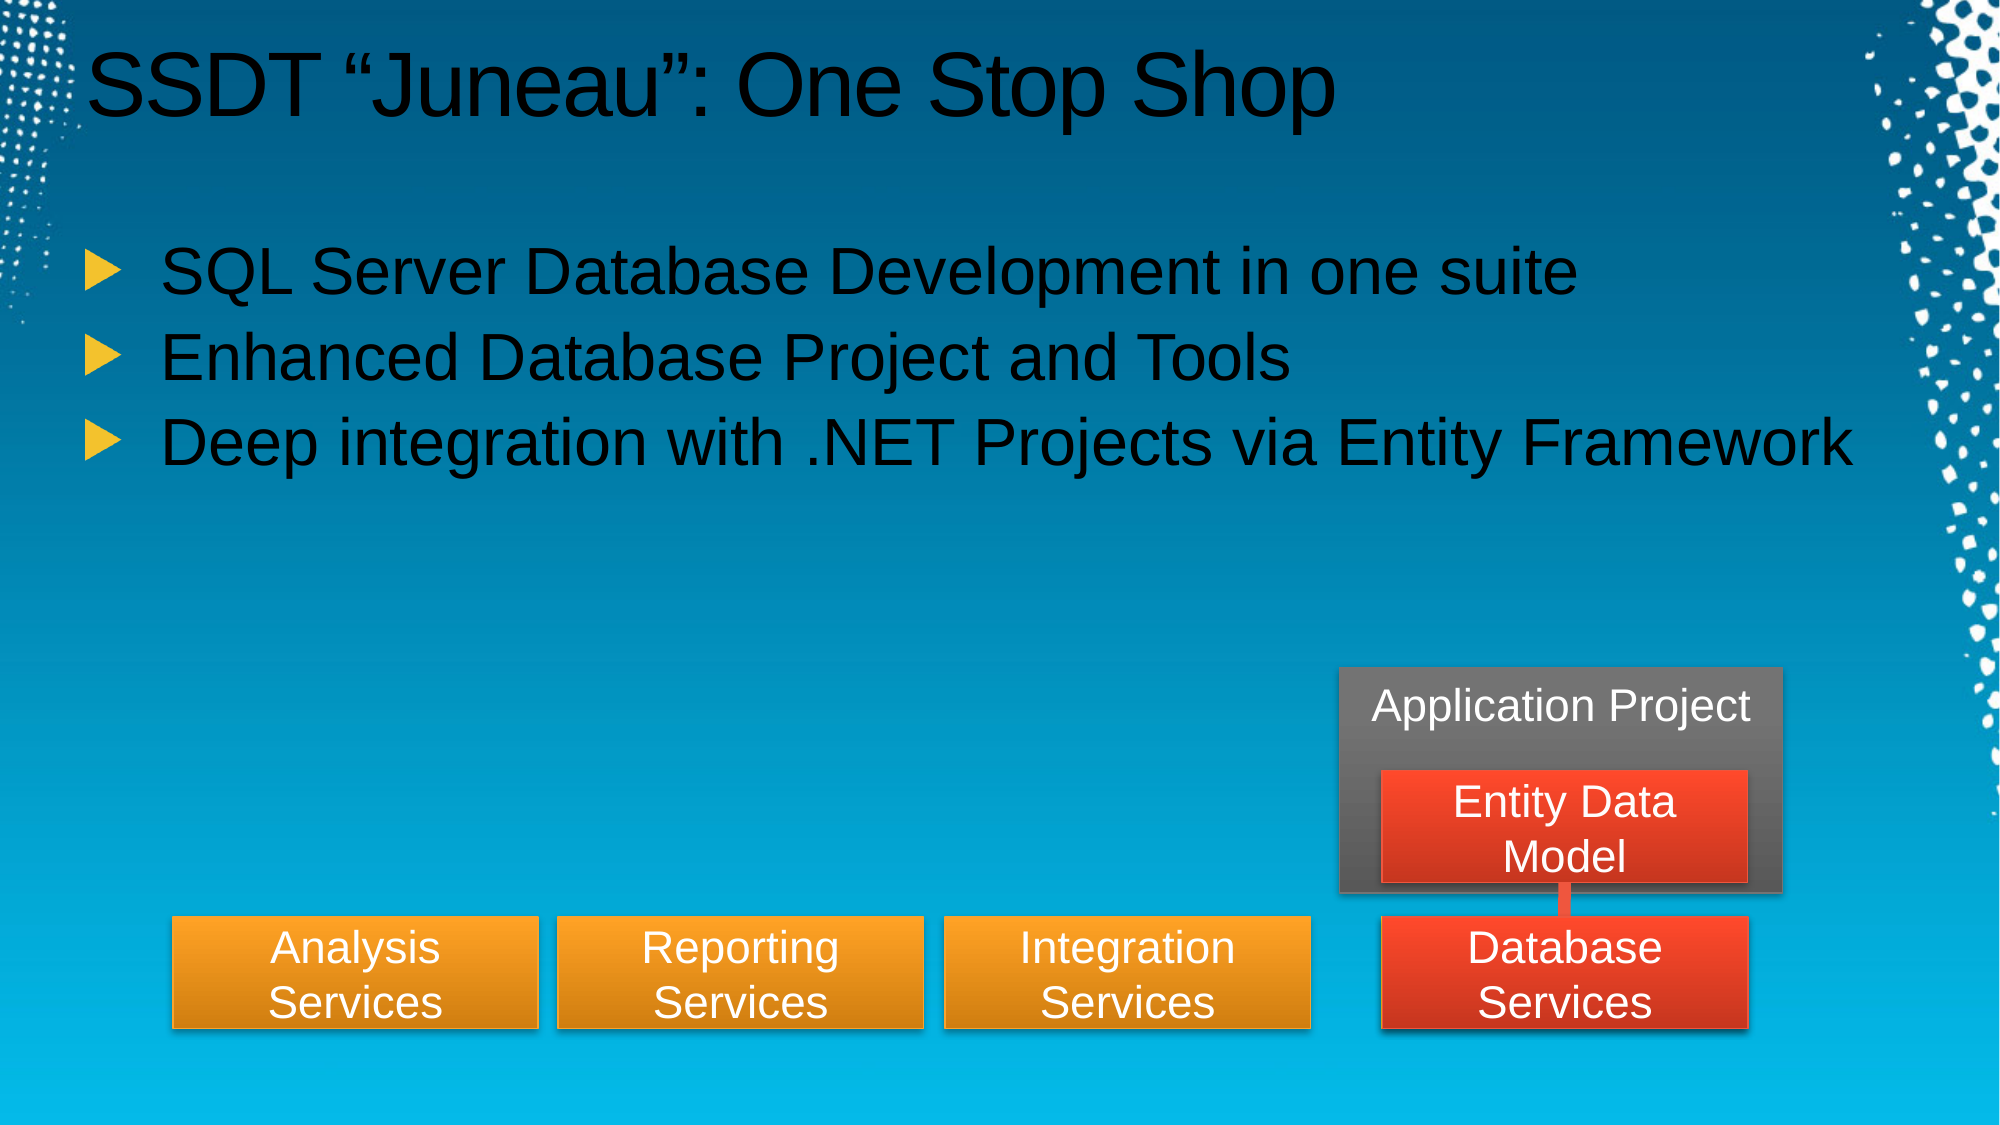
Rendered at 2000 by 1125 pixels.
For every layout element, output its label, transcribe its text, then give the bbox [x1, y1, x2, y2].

picture [1963, 535, 1977, 550]
picture [1991, 747, 2000, 765]
picture [1914, 308, 1929, 326]
picture [58, 32, 66, 41]
picture [28, 42, 36, 53]
picture [9, 84, 15, 91]
picture [1915, 109, 1924, 119]
picture [1988, 547, 2000, 561]
title SSDT “Juneau”: One Stop Shop [85, 37, 1914, 138]
picture [1930, 291, 1941, 297]
picture [29, 27, 38, 38]
picture [1992, 438, 2000, 448]
picture [18, 13, 26, 19]
picture [1972, 312, 1985, 322]
picture [86, 420, 119, 459]
picture [24, 72, 32, 79]
picture [33, 116, 40, 124]
picture [1914, 164, 1923, 177]
picture [1993, 321, 2000, 339]
picture [1922, 200, 1934, 207]
picture [33, 0, 42, 10]
picture [34, 101, 43, 111]
picture [1995, 582, 2000, 595]
picture [1957, 187, 1971, 200]
picture [1990, 492, 2000, 505]
picture [1983, 404, 1992, 414]
text_box Application Project [1339, 667, 1783, 894]
picture [1950, 359, 1960, 366]
picture [1919, 367, 1930, 378]
text_box Database Services [1382, 916, 1749, 1029]
picture [1974, 683, 1985, 694]
picture [0, 155, 5, 163]
picture [1978, 517, 1987, 527]
picture [1935, 177, 1945, 189]
picture [1963, 278, 1976, 291]
picture [1925, 141, 1935, 155]
picture [1921, 0, 1934, 8]
picture [1958, 445, 1968, 460]
picture [1929, 27, 1945, 45]
text_box Reporting Services [557, 916, 924, 1029]
picture [86, 335, 119, 374]
picture [1963, 589, 1976, 607]
picture [11, 55, 21, 64]
picture [1889, 152, 1901, 166]
picture [86, 250, 119, 289]
picture [1914, 274, 1920, 291]
picture [1925, 87, 1941, 99]
picture [17, 129, 23, 136]
picture [30, 14, 40, 23]
picture [1945, 213, 1955, 220]
picture [43, 42, 49, 53]
picture [1953, 301, 1962, 312]
picture [6, 97, 12, 105]
text_box Analysis Services [172, 916, 539, 1029]
picture [42, 31, 53, 39]
picture [13, 41, 25, 49]
picture [0, 40, 9, 45]
picture [1911, 223, 1918, 230]
picture [1970, 426, 1980, 436]
picture [1981, 604, 2000, 620]
text_box Integration Services [944, 916, 1311, 1029]
picture [1898, 188, 1912, 198]
picture [33, 88, 42, 97]
picture [1948, 413, 1958, 424]
picture [55, 62, 62, 69]
picture [16, 22, 23, 34]
picture [1926, 344, 1939, 358]
picture [56, 47, 64, 55]
picture [45, 16, 55, 24]
picture [1994, 382, 2000, 391]
picture [1935, 0, 2000, 306]
picture [1938, 122, 1950, 133]
picture [1942, 269, 1953, 276]
picture [18, 0, 29, 6]
picture [1968, 481, 1978, 492]
picture [1972, 570, 1986, 583]
picture [1973, 368, 1982, 380]
picture [1920, 257, 1932, 264]
text_box Entity Data Model [1381, 770, 1748, 883]
picture [1952, 502, 1967, 516]
list SQL Server Database Development in one suite Enhanced Database Project and Tools Deep integration with .NET Projects via Entity Framework [85, 237, 1914, 562]
picture [1969, 625, 1985, 642]
picture [47, 0, 57, 10]
picture [31, 131, 37, 138]
picture [1935, 379, 1948, 391]
picture [1941, 324, 1952, 332]
picture [0, 24, 9, 33]
picture [1963, 335, 1972, 344]
picture [3, 10, 11, 18]
picture [1979, 657, 1995, 676]
picture [1946, 525, 1956, 533]
picture [10, 69, 17, 78]
picture [1955, 557, 1965, 573]
picture [1928, 399, 1939, 415]
picture [41, 59, 48, 67]
picture [1946, 155, 1961, 167]
picture [1960, 392, 1970, 403]
picture [54, 76, 60, 83]
picture [16, 143, 21, 151]
picture [1892, 212, 1902, 216]
picture [1955, 246, 1965, 256]
picture [1935, 431, 1946, 449]
picture [1982, 714, 1993, 729]
picture [1984, 349, 1992, 357]
picture [1932, 235, 1943, 241]
picture [1988, 691, 2000, 709]
picture [26, 57, 34, 68]
picture [38, 74, 47, 80]
picture [1980, 460, 1987, 469]
picture [1991, 637, 2000, 652]
picture [1942, 465, 1958, 483]
